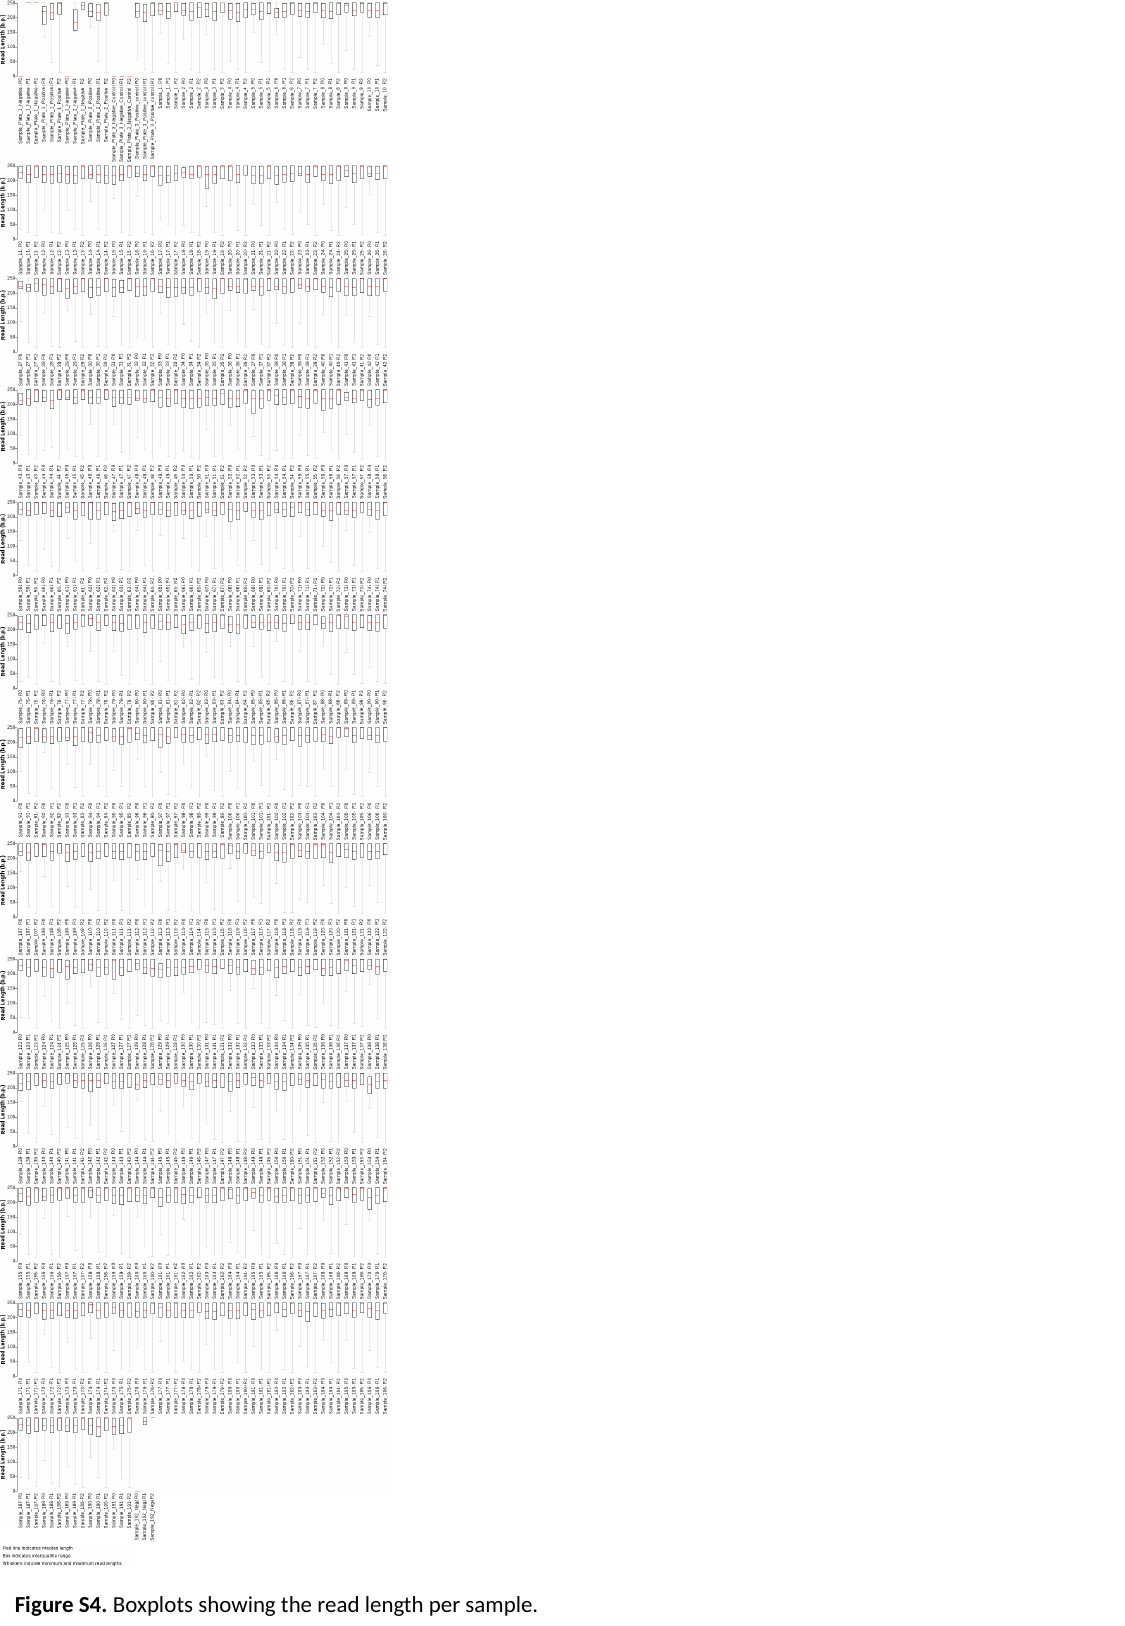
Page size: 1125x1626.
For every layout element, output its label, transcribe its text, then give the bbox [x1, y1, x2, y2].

text_box Figure S4. Boxplots showing the read length per sample. [0, 1582, 806, 1625]
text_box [0, 0, 388, 1567]
